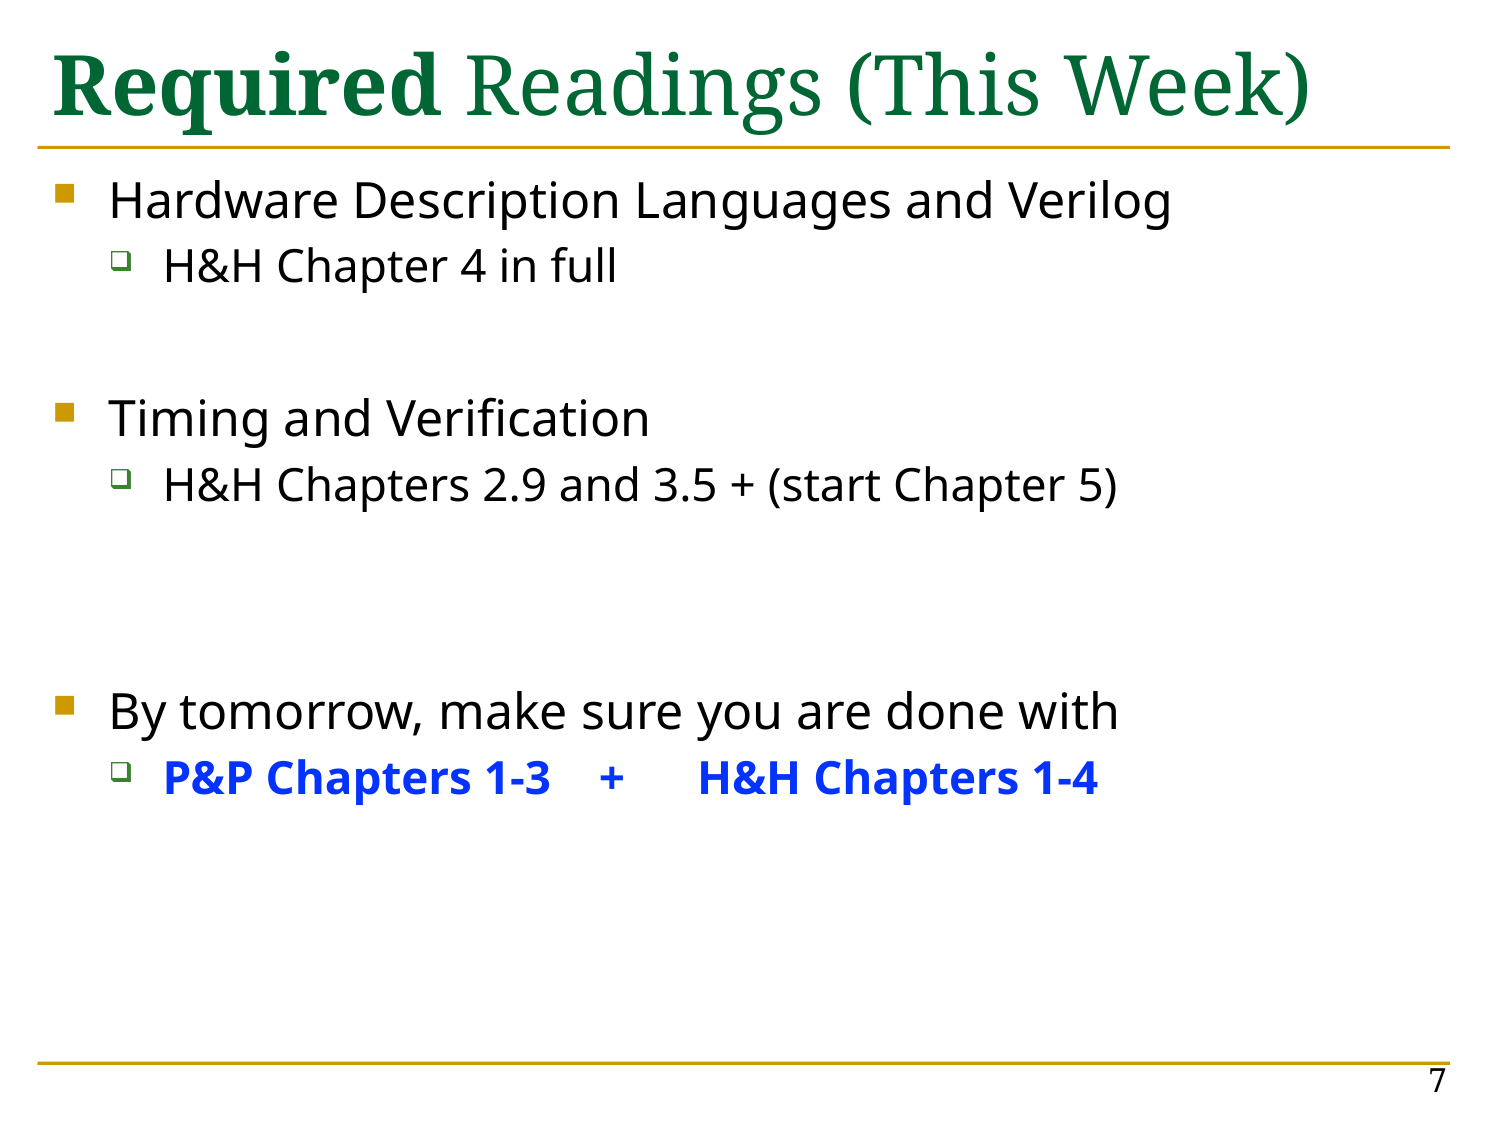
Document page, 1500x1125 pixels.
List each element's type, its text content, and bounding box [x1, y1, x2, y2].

slide_number 7 [1111, 1036, 1462, 1112]
title Required Readings (This Week) [37, 24, 1450, 160]
list Hardware Description Languages and Verilog H&H Chapter 4 in full Timing and Verification H&H Chapters 2.9 and 3.5 + (start Chapter 5) By tomorrow, make sure you are done with P&P Chapters 1-3 + H&H Chapters 1-4 [37, 160, 1450, 1013]
